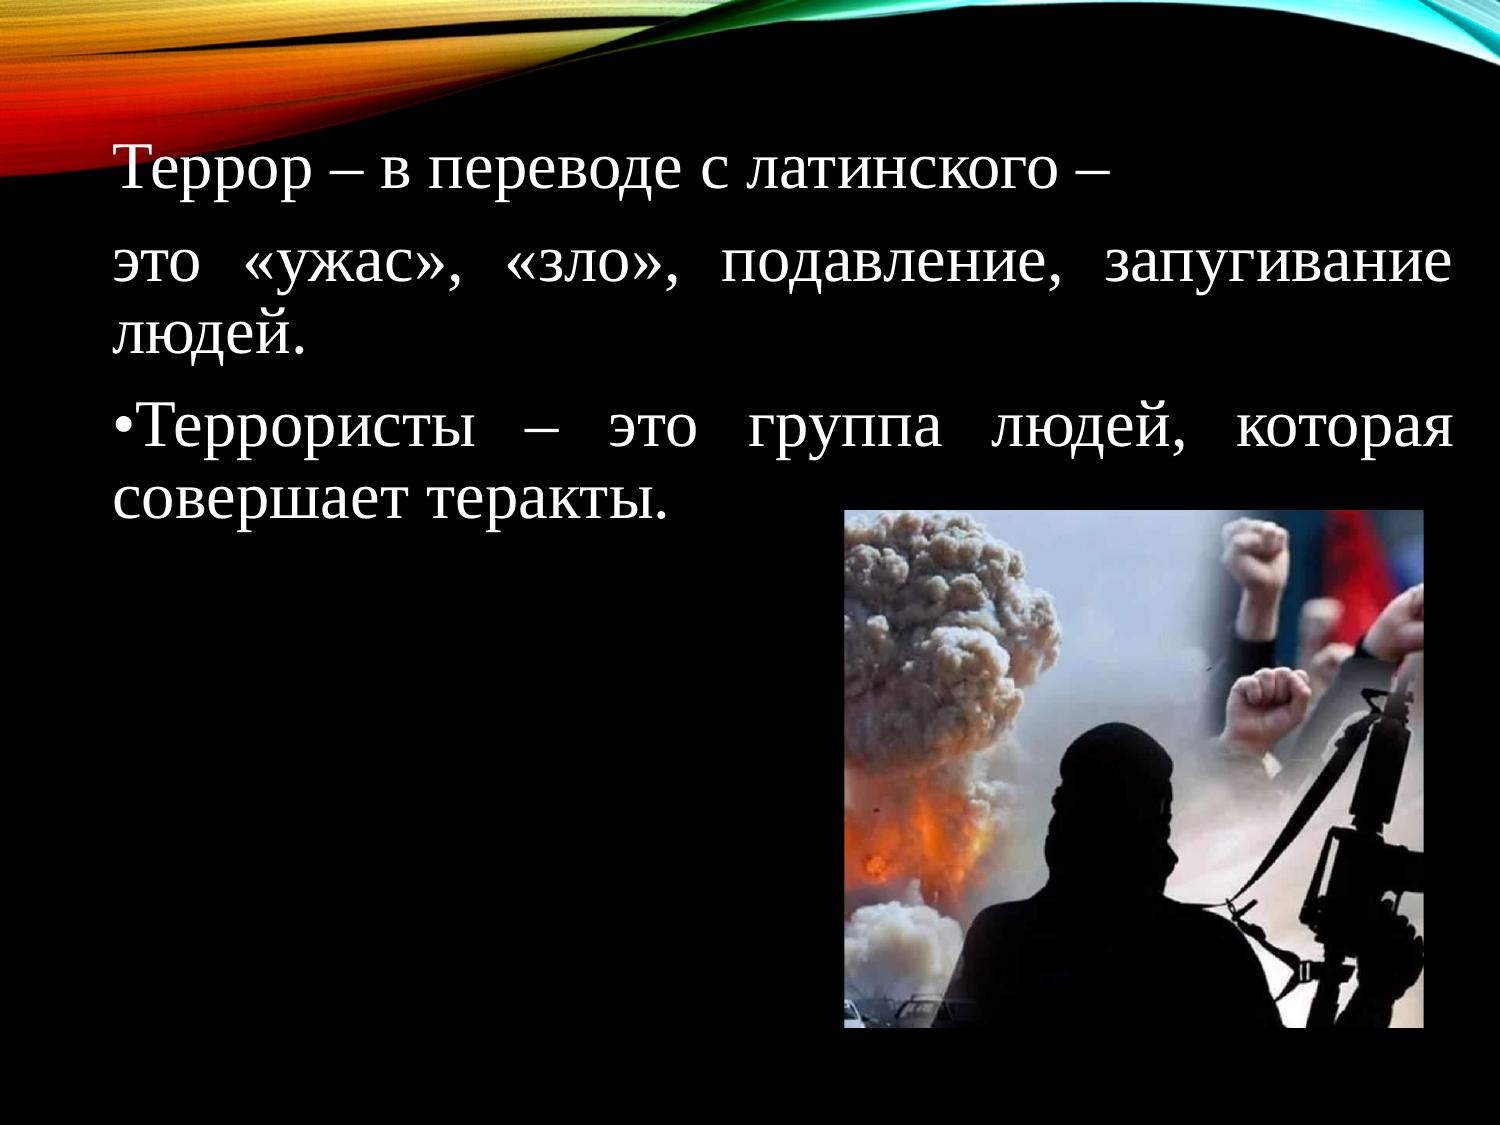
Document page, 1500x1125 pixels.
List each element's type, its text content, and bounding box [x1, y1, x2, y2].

picture [844, 510, 1424, 1028]
list Террор – в переводе с латинского – это «ужас», «зло», подавление, запугивание людей. •Террористы – это группа людей, которая совершает теракты. [97, 123, 1471, 776]
picture [0, 0, 1500, 178]
